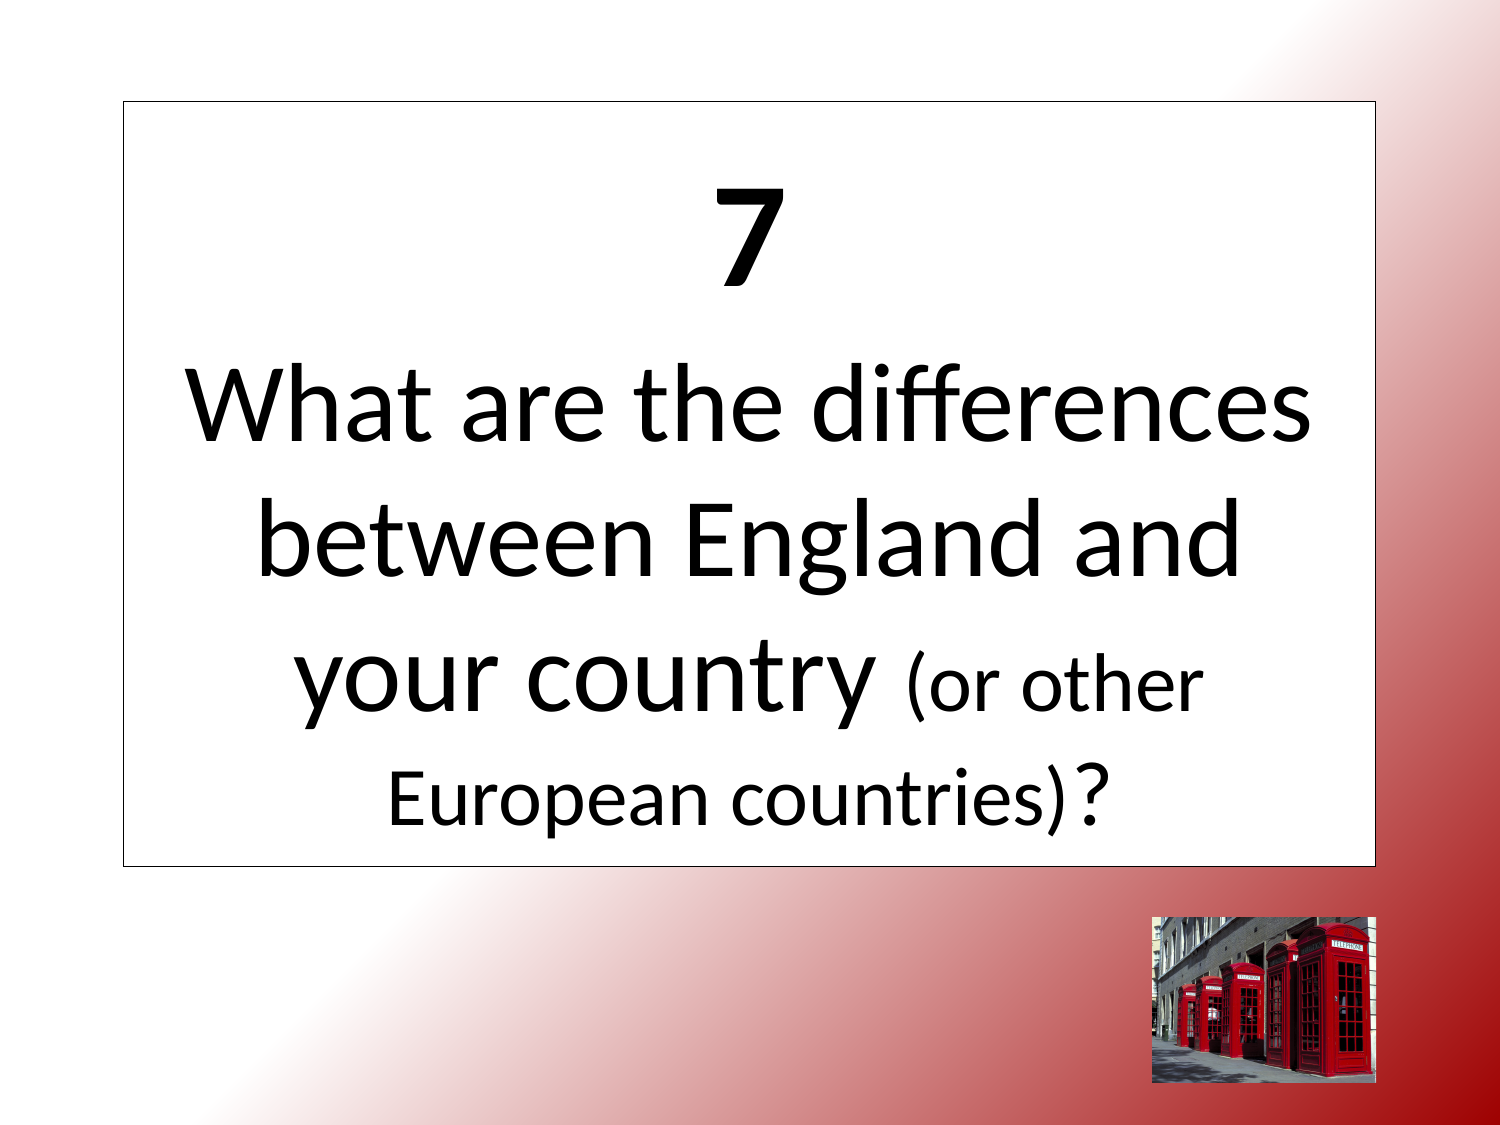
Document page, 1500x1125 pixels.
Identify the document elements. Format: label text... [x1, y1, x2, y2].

picture [1151, 917, 1377, 1083]
text_box 7 What are the differences between England and your country (or other European countries)? [123, 101, 1376, 867]
